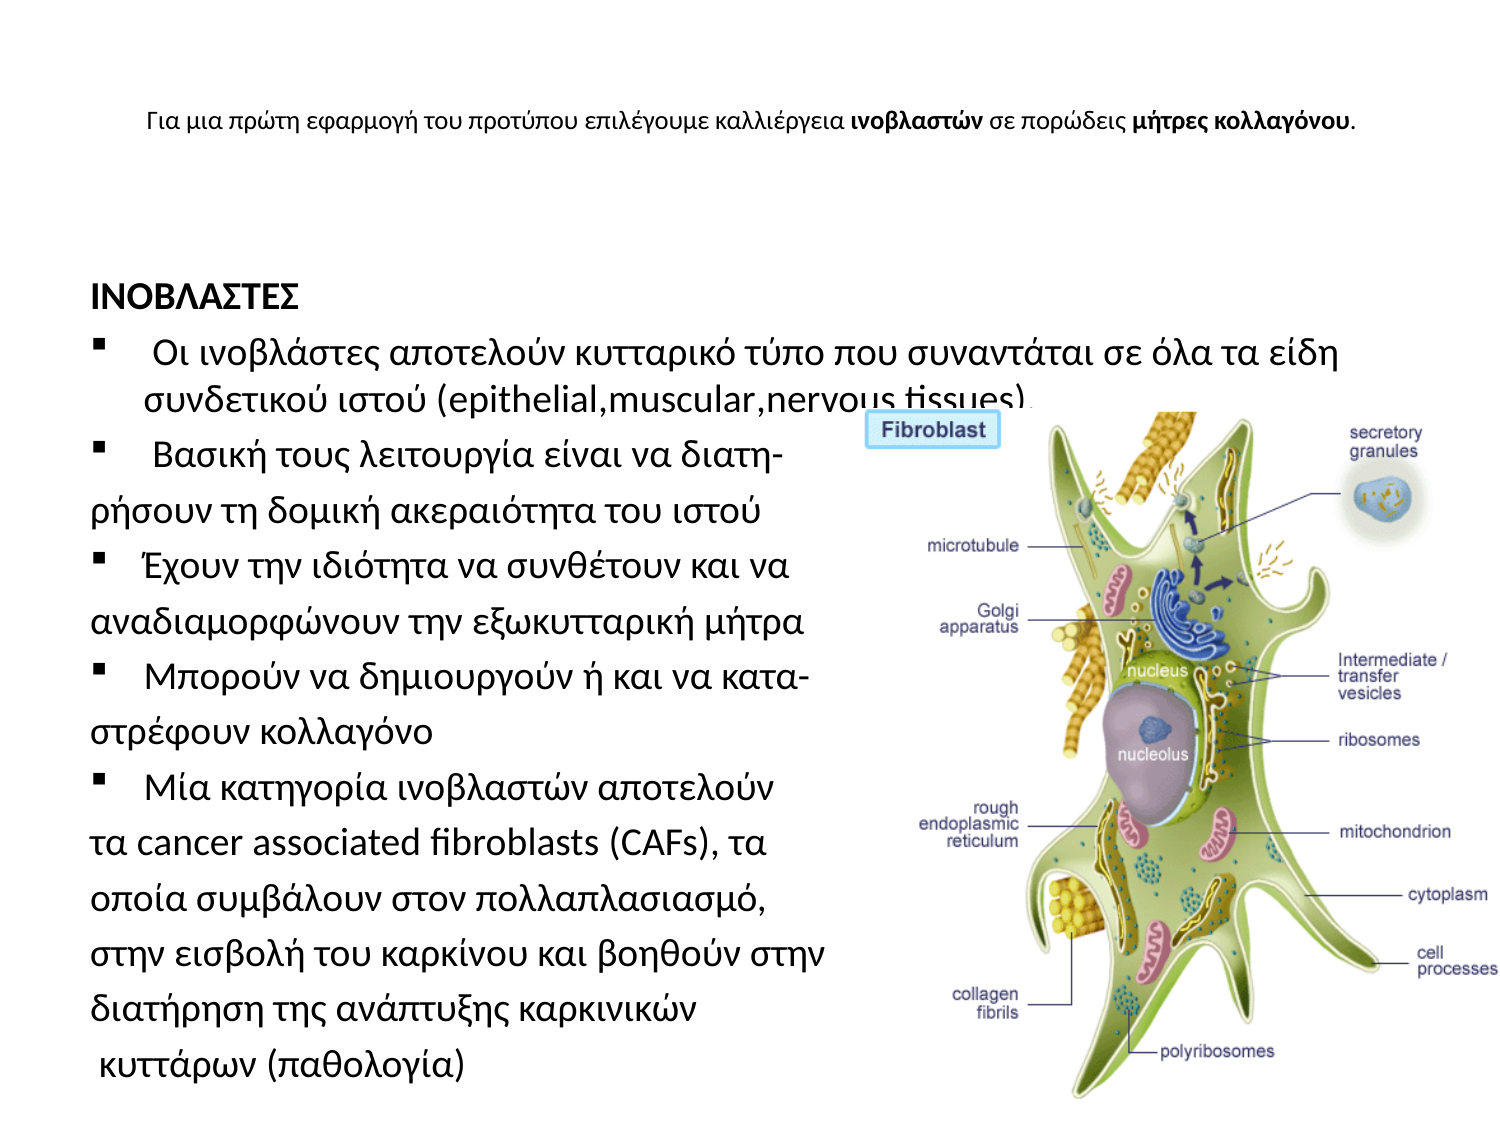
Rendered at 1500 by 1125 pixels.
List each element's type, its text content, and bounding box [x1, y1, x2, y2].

picture [855, 408, 1500, 1100]
list ΙΝΟΒΛΑΣΤΕΣ Οι ινοβλάστες αποτελούν κυτταρικό τύπο που συναντάται σε όλα τα είδη συνδετικού ιστού (epithelial,muscular,nervous tissues). Βασική τους λειτουργία είναι να διατη- ρήσουν τη δομική ακεραιότητα του ιστού Έχουν την ιδιότητα να συνθέτουν και να αναδιαμορφώνουν την εξωκυτταρική μήτρα Μπορούν να δημιουργούν ή και να κατα- στρέφουν κολλαγόνο Μία κατηγορία ινοβλαστών αποτελούν τα cancer associated fibroblasts (CAFs), τα οποία συμβάλουν στον πολλαπλασιασμό, στην εισβολή του καρκίνου και βοηθούν στην διατήρηση της ανάπτυξης καρκινικών κυττάρων (παθολογία) [75, 262, 1425, 1094]
title Για μια πρώτη εφαρμογή του προτύπου επιλέγουμε καλλιέργεια ινοβλαστών σε πορώδεις μήτρες κολλαγόνου. [76, 54, 1427, 209]
